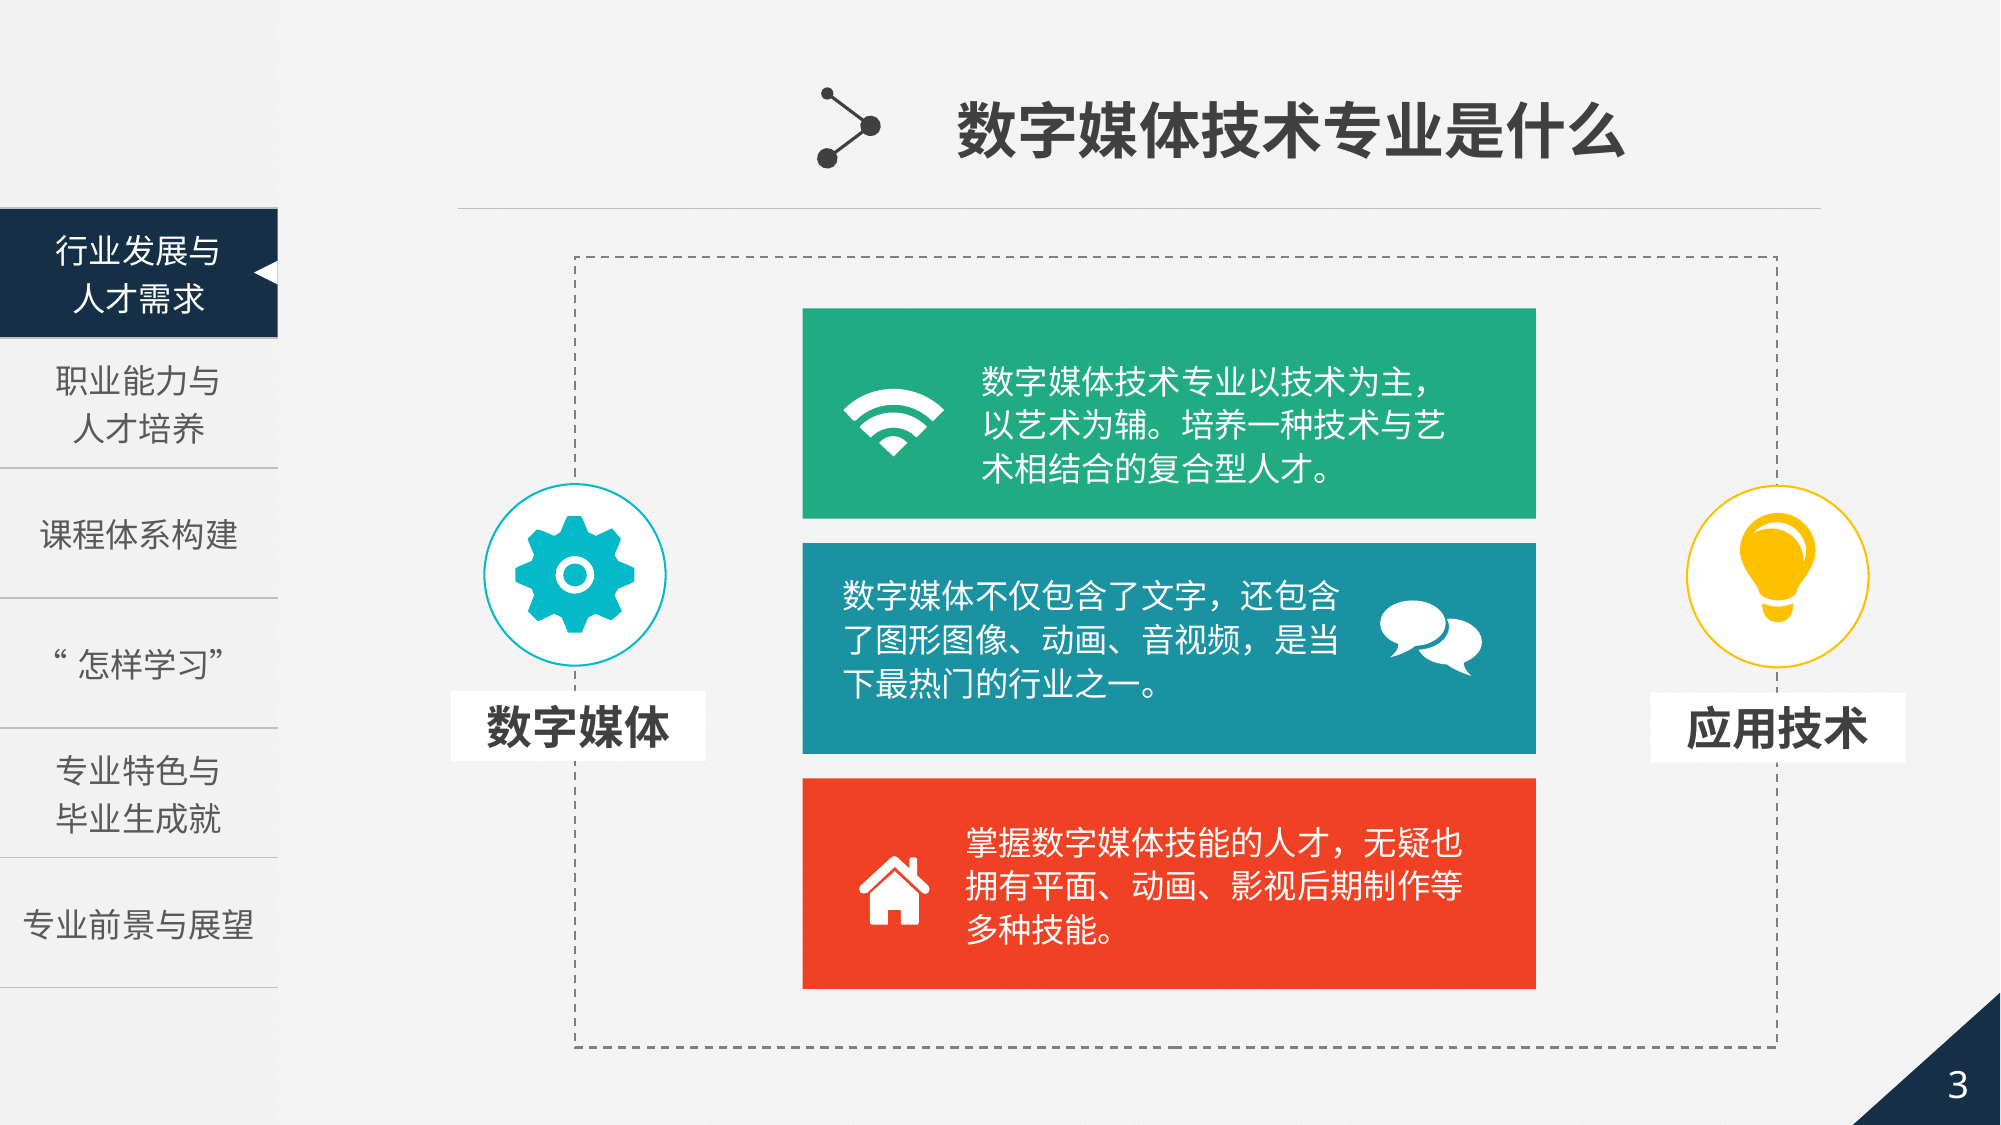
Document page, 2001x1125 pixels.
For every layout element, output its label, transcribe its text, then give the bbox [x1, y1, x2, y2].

text_box 应用技术 [1650, 692, 1906, 763]
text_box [827, 93, 871, 159]
text_box 掌握数字媒体技能的人才，无疑也拥有平面、动画、影视后期制作等多种技能。 [950, 810, 1487, 957]
text_box 数字媒体技术专业是什么 [941, 84, 1643, 173]
text_box 数字媒体 [451, 690, 706, 761]
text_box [843, 382, 945, 457]
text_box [1380, 600, 1482, 676]
text_box 数字媒体技术专业以技术为主，以艺术为辅。培养一种技术与艺术相结合的复合型人才。 [966, 349, 1470, 496]
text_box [1687, 485, 1869, 668]
text_box [574, 256, 1778, 1049]
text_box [484, 484, 666, 666]
